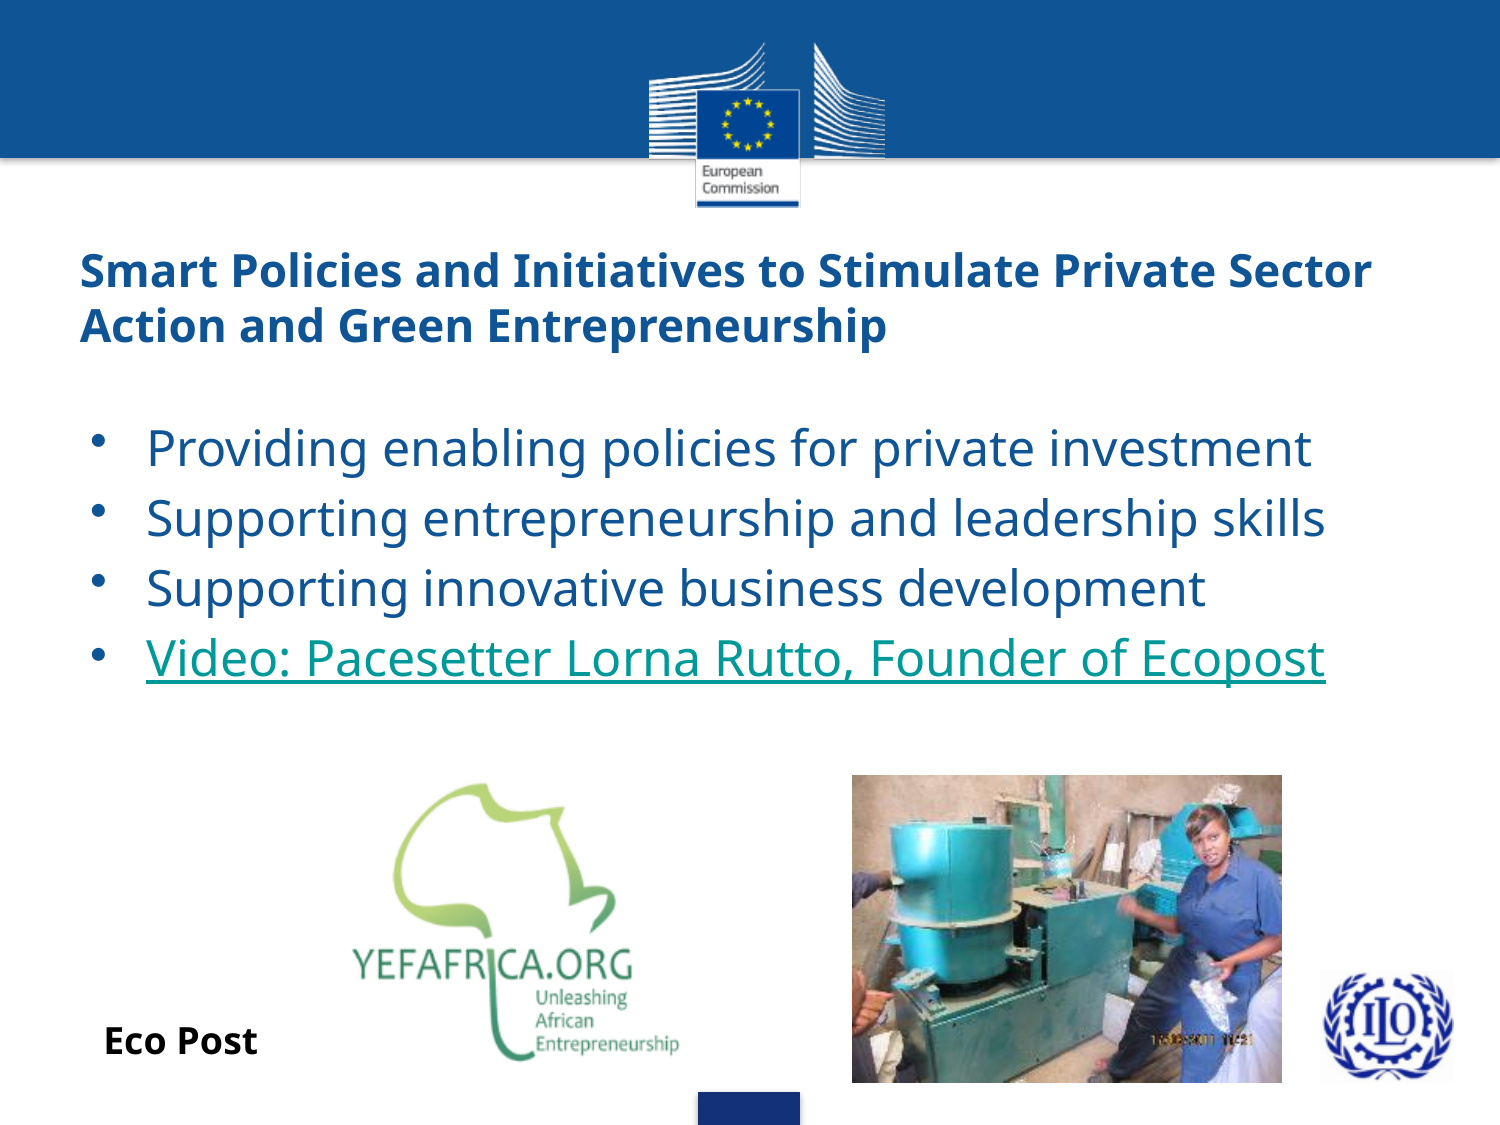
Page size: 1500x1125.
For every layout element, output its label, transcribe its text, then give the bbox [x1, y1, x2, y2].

picture [340, 765, 692, 1084]
picture [852, 774, 1282, 1083]
text_box Eco Post [88, 1009, 325, 1070]
list Providing enabling policies for private investment Supporting entrepreneurship and leadership skills Supporting innovative business development Video: Pacesetter Lorna Rutto, Founder of Ecopost [75, 408, 1425, 988]
picture [649, 42, 885, 208]
picture [1320, 970, 1454, 1083]
title Smart Policies and Initiatives to Stimulate Private Sector Action and Green Entrepreneurship [64, 219, 1436, 374]
